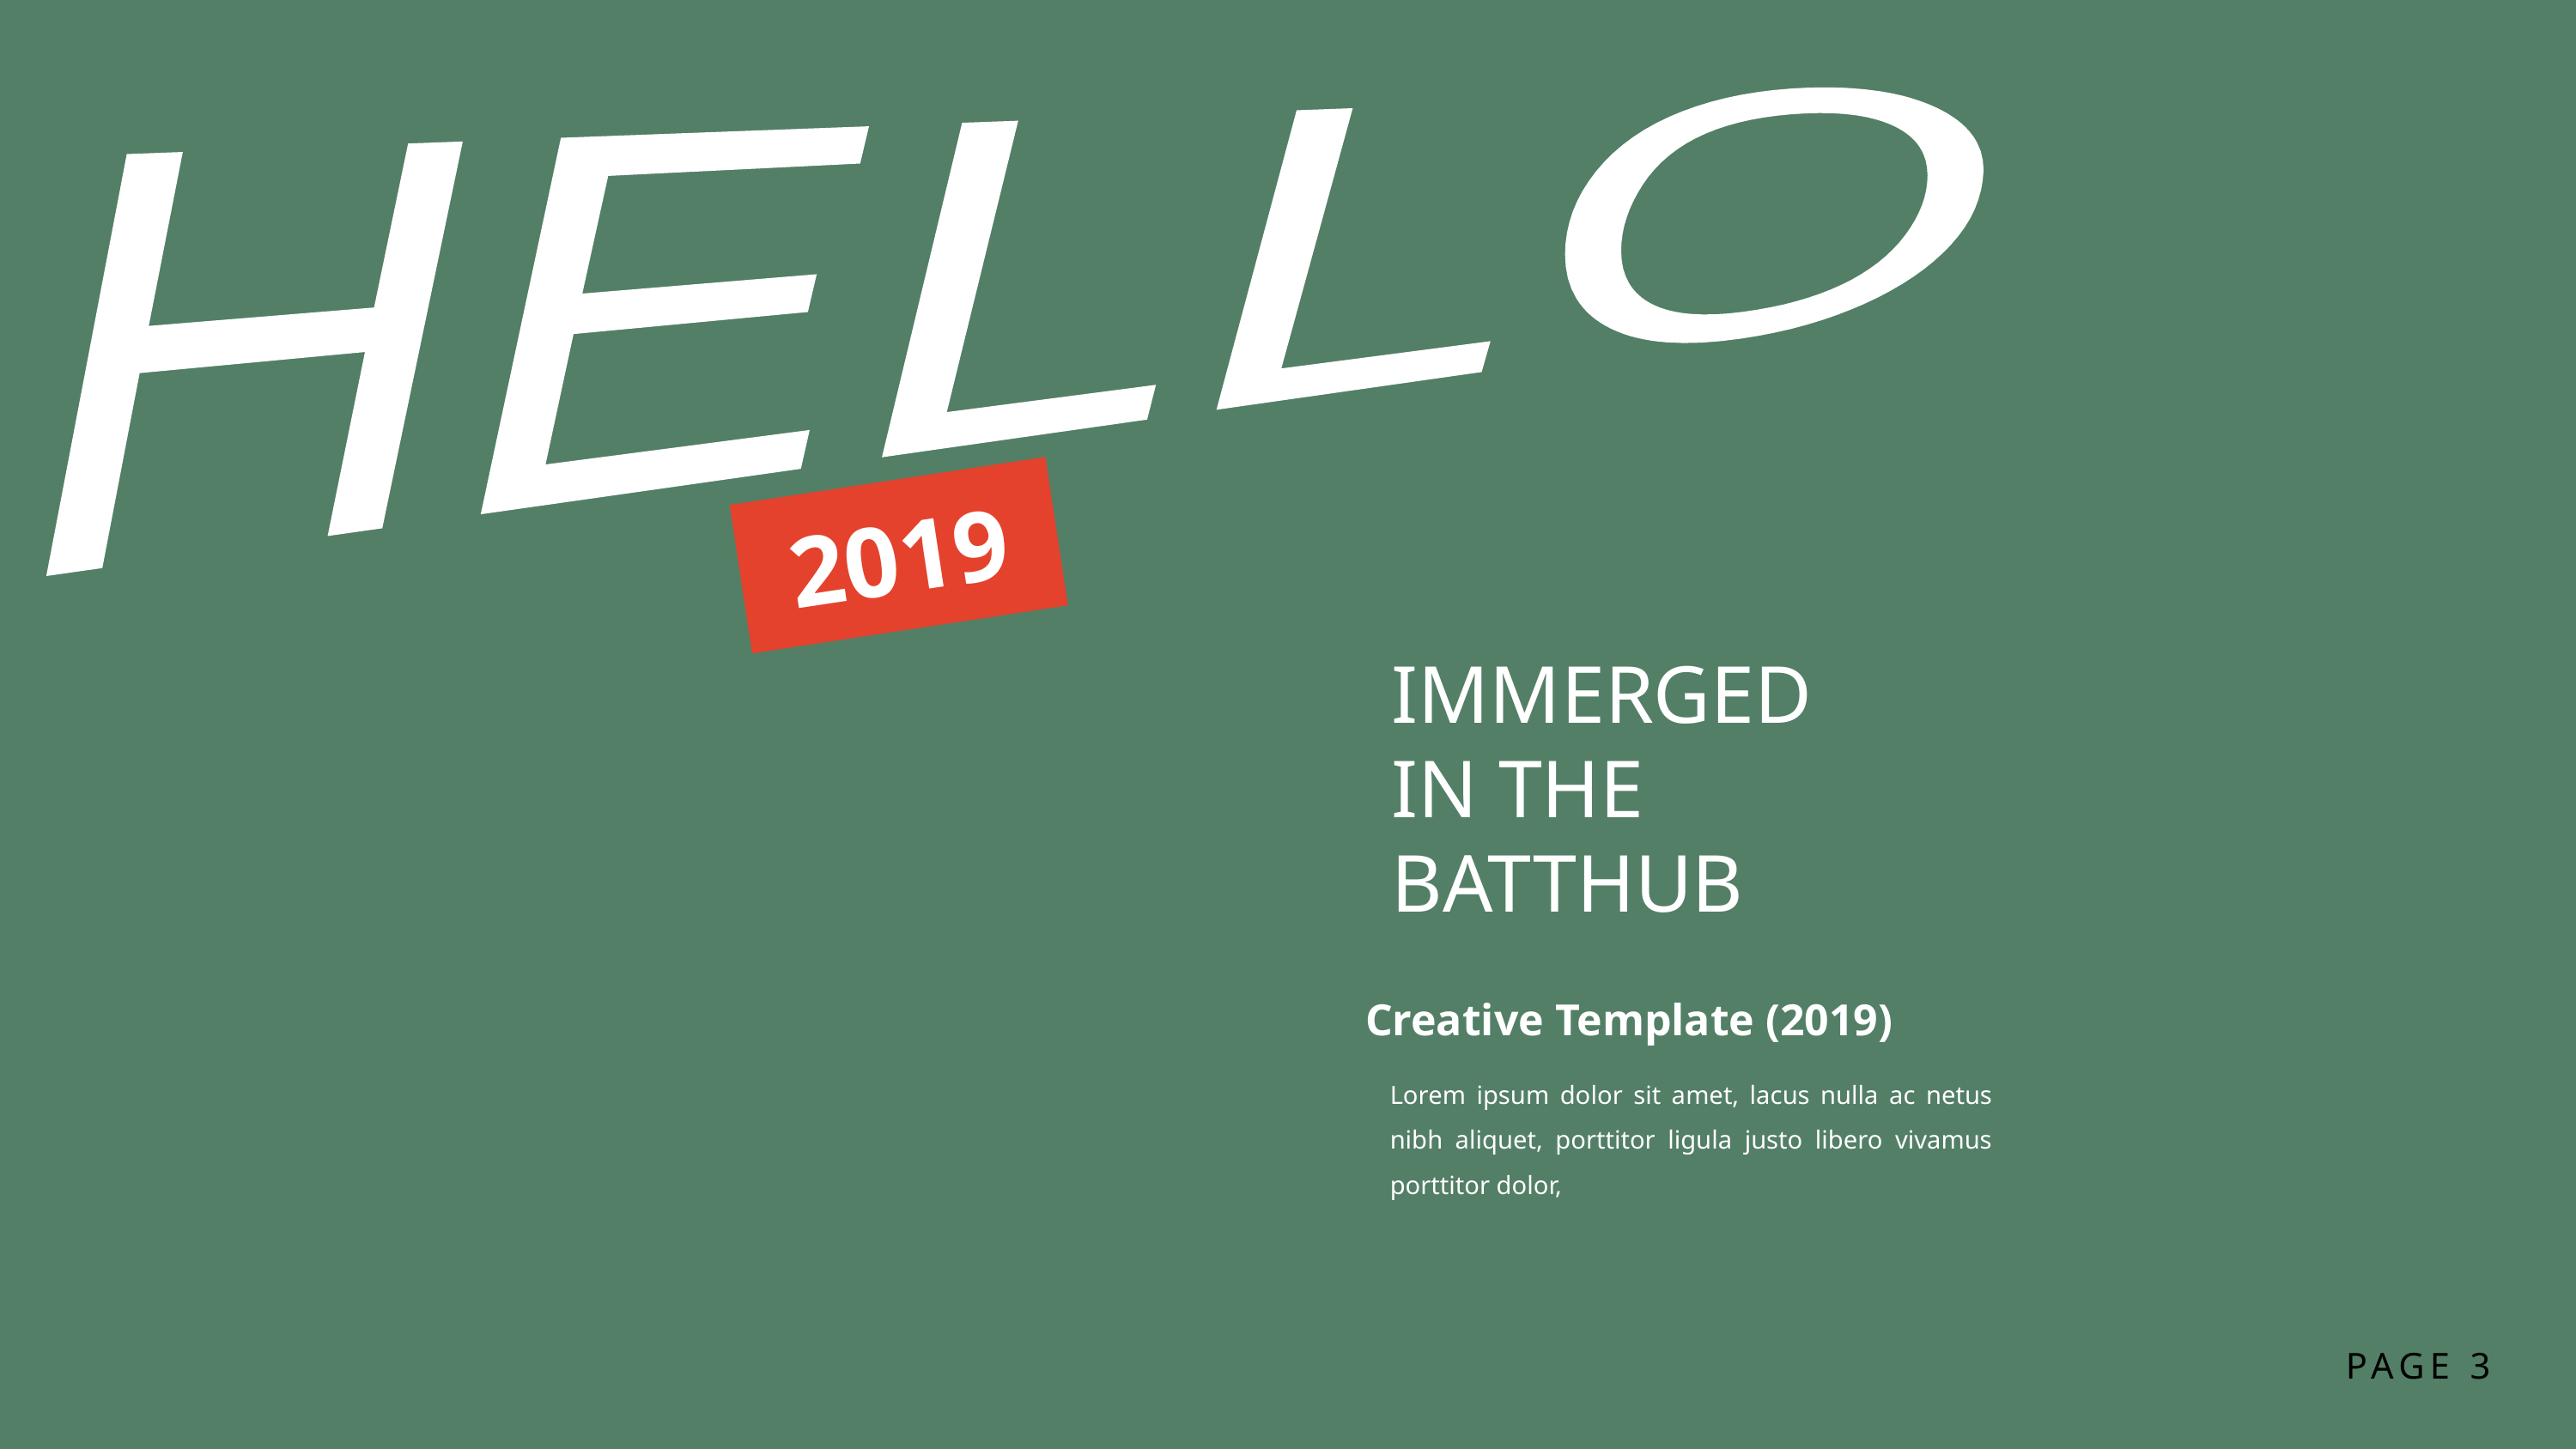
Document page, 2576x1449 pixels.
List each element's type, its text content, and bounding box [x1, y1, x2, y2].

text_box IMMERGED IN THE BATTHUB [1391, 644, 1826, 928]
picture [192, 72, 1068, 1377]
text_box Creative Template (2019) [1365, 992, 1893, 1045]
text_box Lorem ipsum dolor sit amet, lacus nulla ac netus nibh aliquet, porttitor ligula justo libero vivamus porttitor dolor, [1376, 1058, 2006, 1206]
